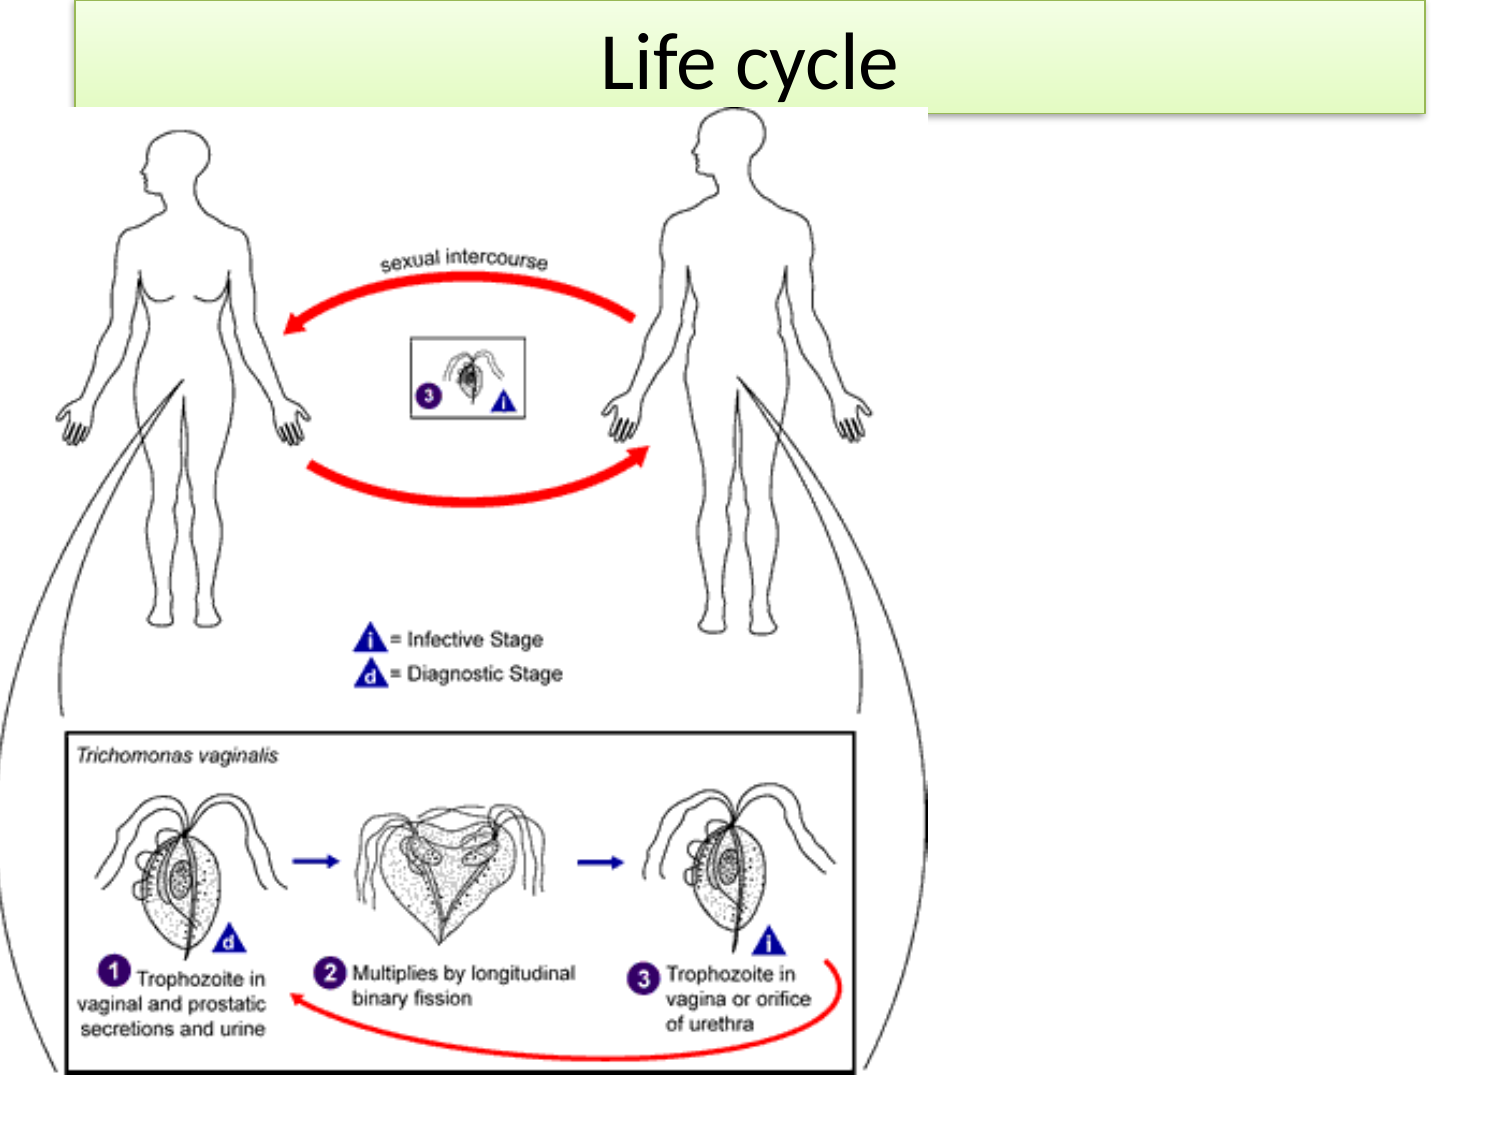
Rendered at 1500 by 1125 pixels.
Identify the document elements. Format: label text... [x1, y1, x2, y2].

title Life cycle [74, 0, 1426, 114]
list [0, 106, 928, 1075]
